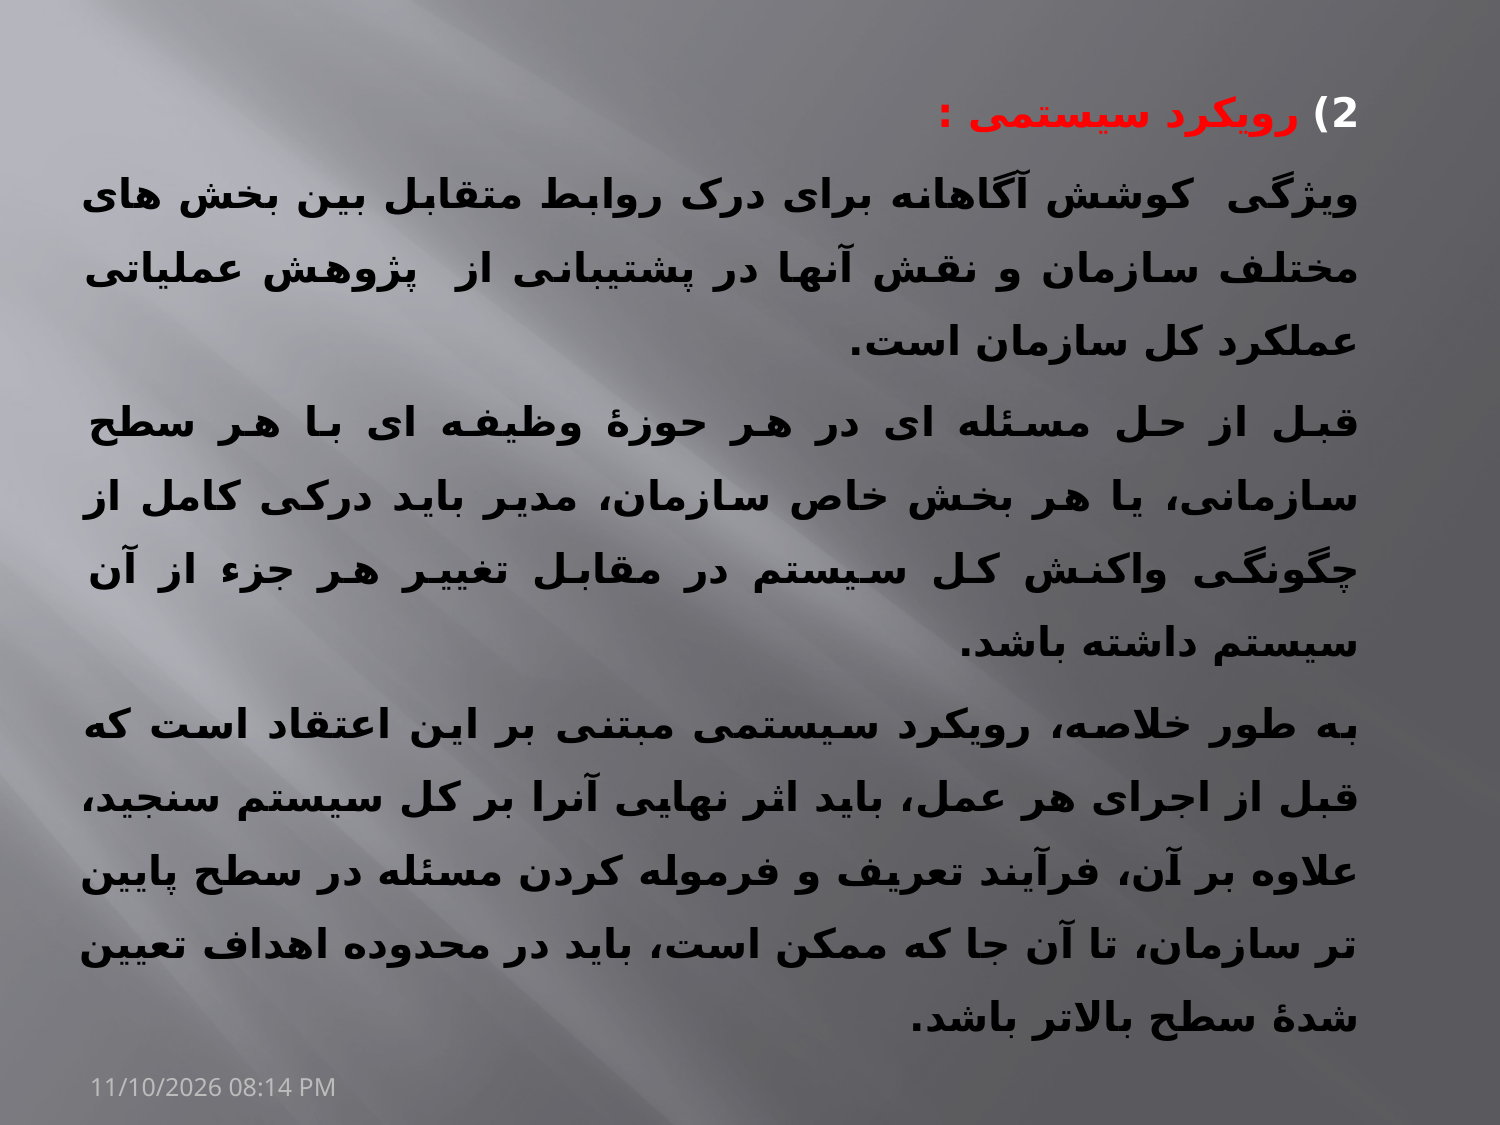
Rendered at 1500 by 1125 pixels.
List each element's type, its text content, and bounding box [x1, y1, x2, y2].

list 2) رویکرد سیستمی : ویژگی کوشش آگاهانه برای درک روابط متقابل بین بخش های مختلف سازمان و نقش آنها در پشتیبانی از پژوهش عملیاتی عملکرد کل سازمان است. قبل از حل مسئله ای در هر حوزۀ وظیفه ای با هر سطح سازمانی، یا هر بخش خاص سازمان، مدیر باید درکی کامل از چگونگی واکنش کل سیستم در مقابل تغییر هر جزء از آن سیستم داشته باشد. به طور خلاصه، رویکرد سیستمی مبتنی بر این اعتقاد است که قبل از اجرای هر عمل، باید اثر نهایی آنرا بر کل سیستم سنجید، علاوه بر آن، فرآیند تعریف و فرموله کردن مسئله در سطح پایین تر سازمان، تا آن جا که ممکن است، باید در محدوده اهداف تعیین شدۀ سطح بالاتر باشد. [64, 54, 1449, 1059]
slide_number 20/مارس/1 [75, 1052, 425, 1113]
